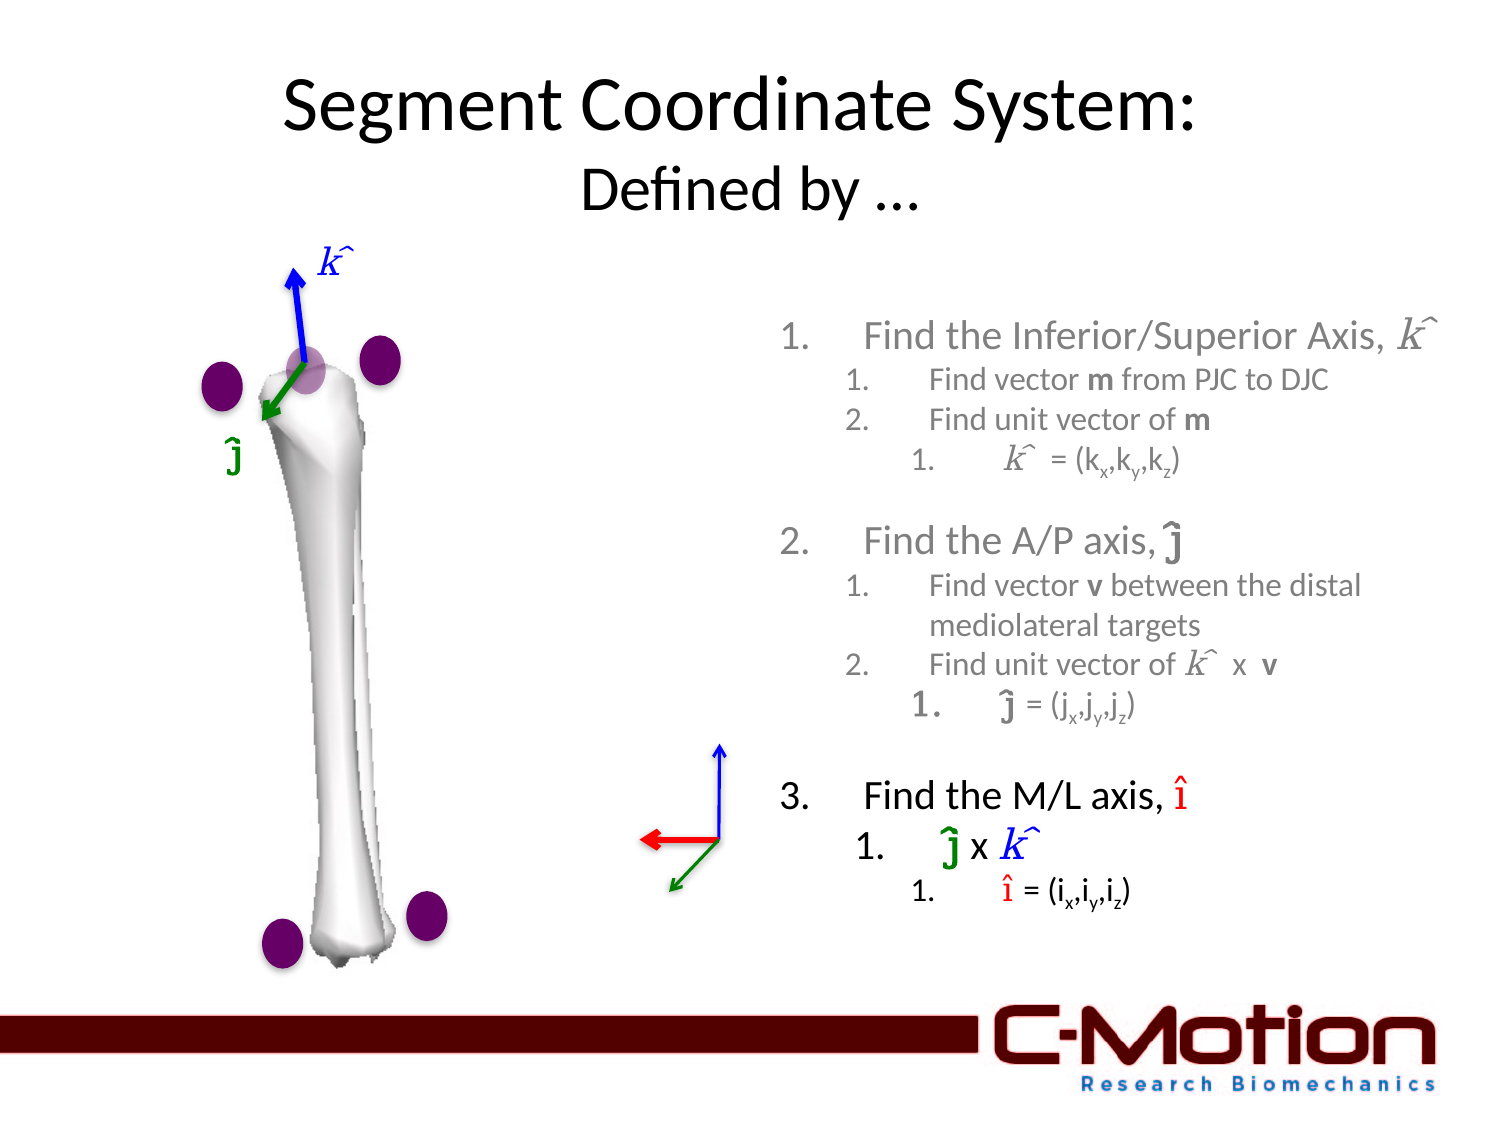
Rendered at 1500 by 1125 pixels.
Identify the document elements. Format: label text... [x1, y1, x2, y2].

text_box k ̂ [301, 230, 366, 290]
text_box [201, 361, 243, 412]
text_box ĵ [216, 421, 248, 482]
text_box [639, 743, 720, 893]
text_box Find the Inferior/Superior Axis, k ̂ Find vector m from PJC to DJC Find unit vector of m k ̂ = (kx,ky,kz) Find the A/P axis, ĵ Find vector v between the distal mediolateral targets Find unit vector of k ̂ x v ĵ = (jx,jy,jz) Find the M/L axis, î ĵ x k ̂ î = (ix,iy,iz) [764, 300, 1451, 921]
text_box [360, 335, 401, 355]
text_box Segment Coordinate System: Defined by … [74, 45, 1425, 233]
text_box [258, 365, 309, 419]
text_box [311, 346, 323, 355]
picture [0, 357, 1500, 1096]
